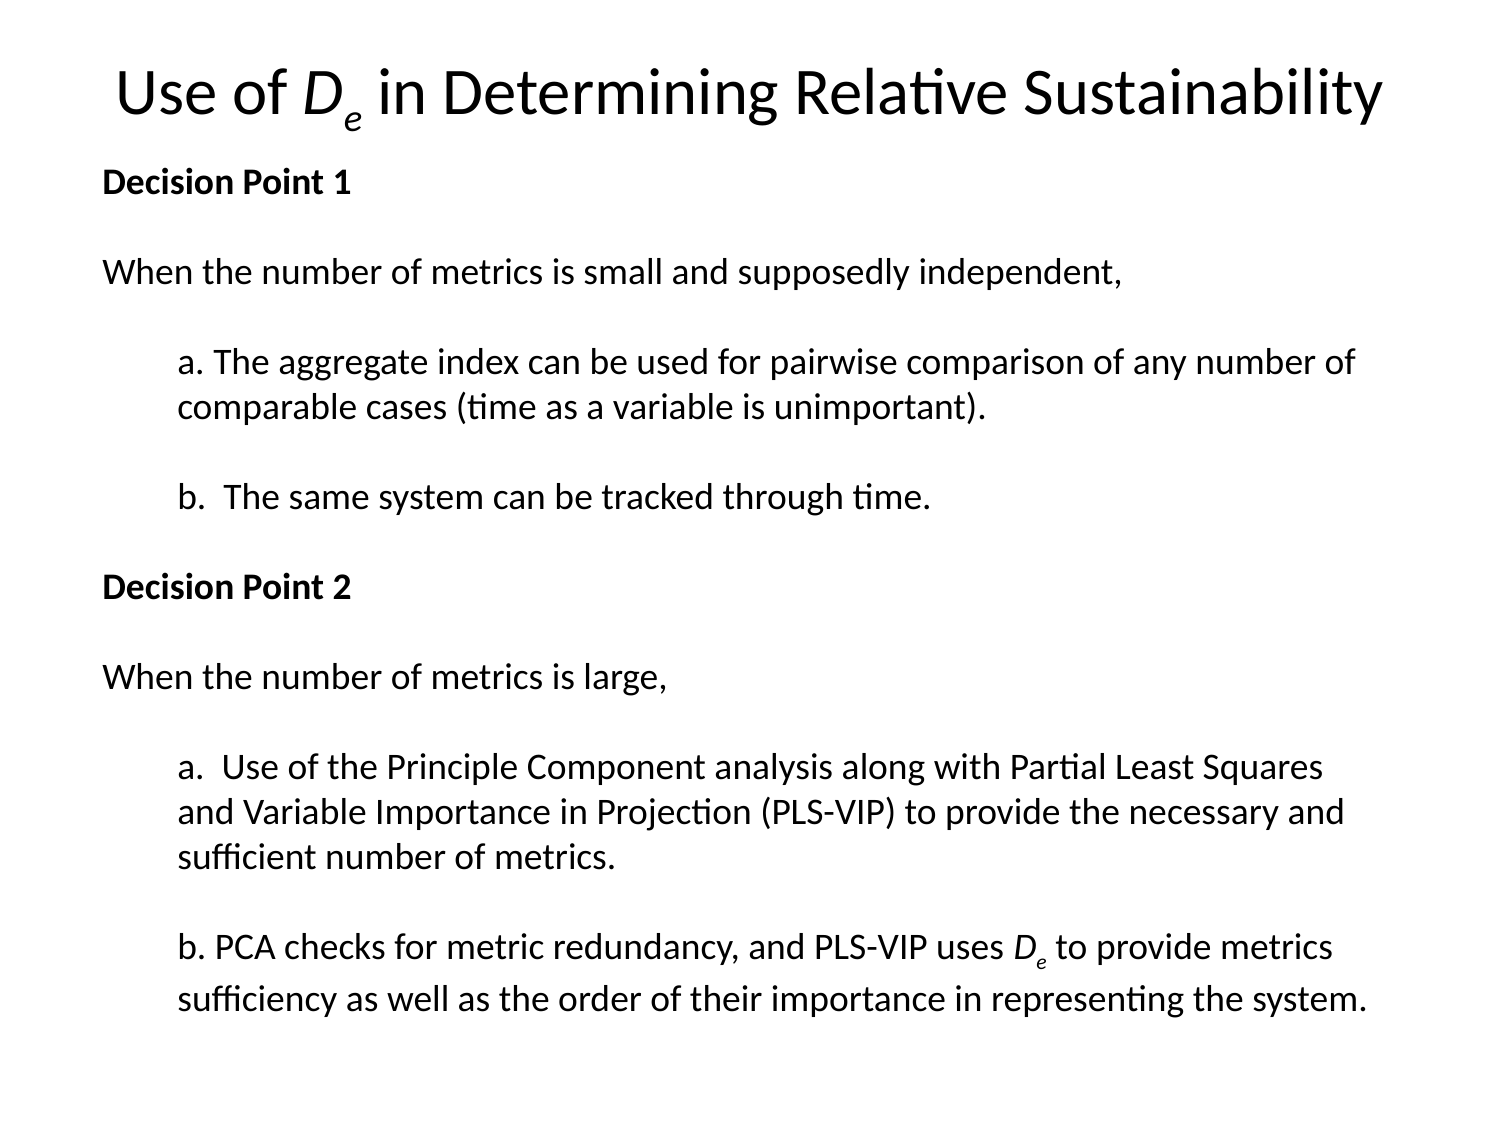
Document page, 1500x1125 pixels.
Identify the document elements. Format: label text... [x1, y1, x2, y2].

title Use of De in Determining Relative Sustainability [75, 0, 1425, 188]
text_box Decision Point 1 When the number of metrics is small and supposedly independent, a. The aggregate index can be used for pairwise comparison of any number of comparable cases (time as a variable is unimportant). b. The same system can be tracked through time. Decision Point 2 When the number of metrics is large, a. Use of the Principle Component analysis along with Partial Least Squares and Variable Importance in Projection (PLS-VIP) to provide the necessary and sufficient number of metrics. b. PCA checks for metric redundancy, and PLS-VIP uses De to provide metrics sufficiency as well as the order of their importance in representing the system. [87, 149, 1400, 1071]
